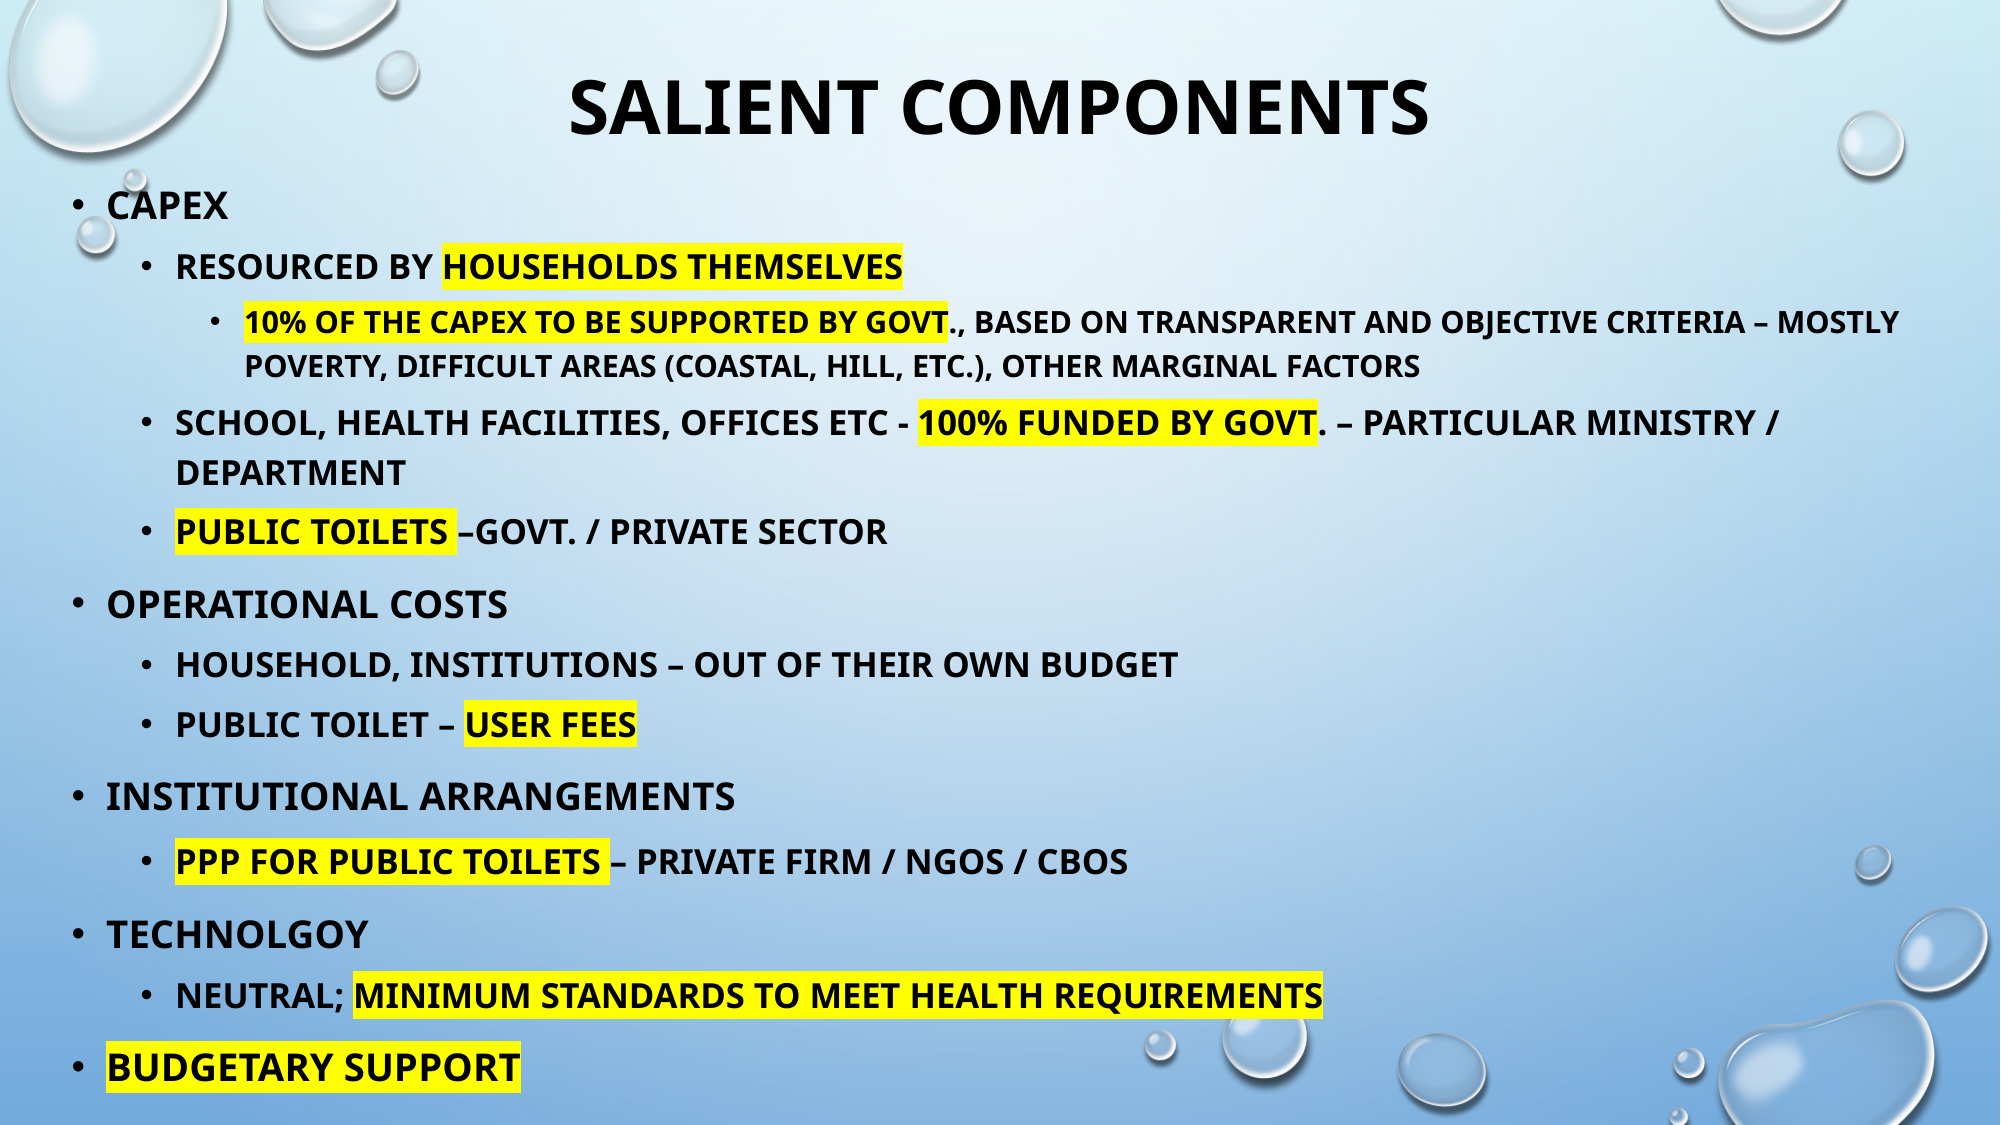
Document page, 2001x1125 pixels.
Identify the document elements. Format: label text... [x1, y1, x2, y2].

picture [0, 0, 2000, 1125]
list capex resourced by households themselves 10% of the capex to be supported by Govt., based on transparent and objective criteria – mostly poverty, difficult areas (coastal, hill, etc.), other marginal factors School, health facilities, offices etc - 100% funded by Govt. – particular Ministry / department Public toilets –govt. / private sector Operational costs Household, institutions – out of their own budget Public toilet – user fees Institutional arrangements Ppp FOR PUBLIC TOILETS – PRIVATE FIRM / NGOs / cboS TECHNOLGOY NEUTRAL; MINIMUM STANDARDS TO MEET HEALTH REQUIREMENTS Budgetary support [56, 164, 1977, 1102]
title SALIENT Components [149, 44, 1851, 164]
